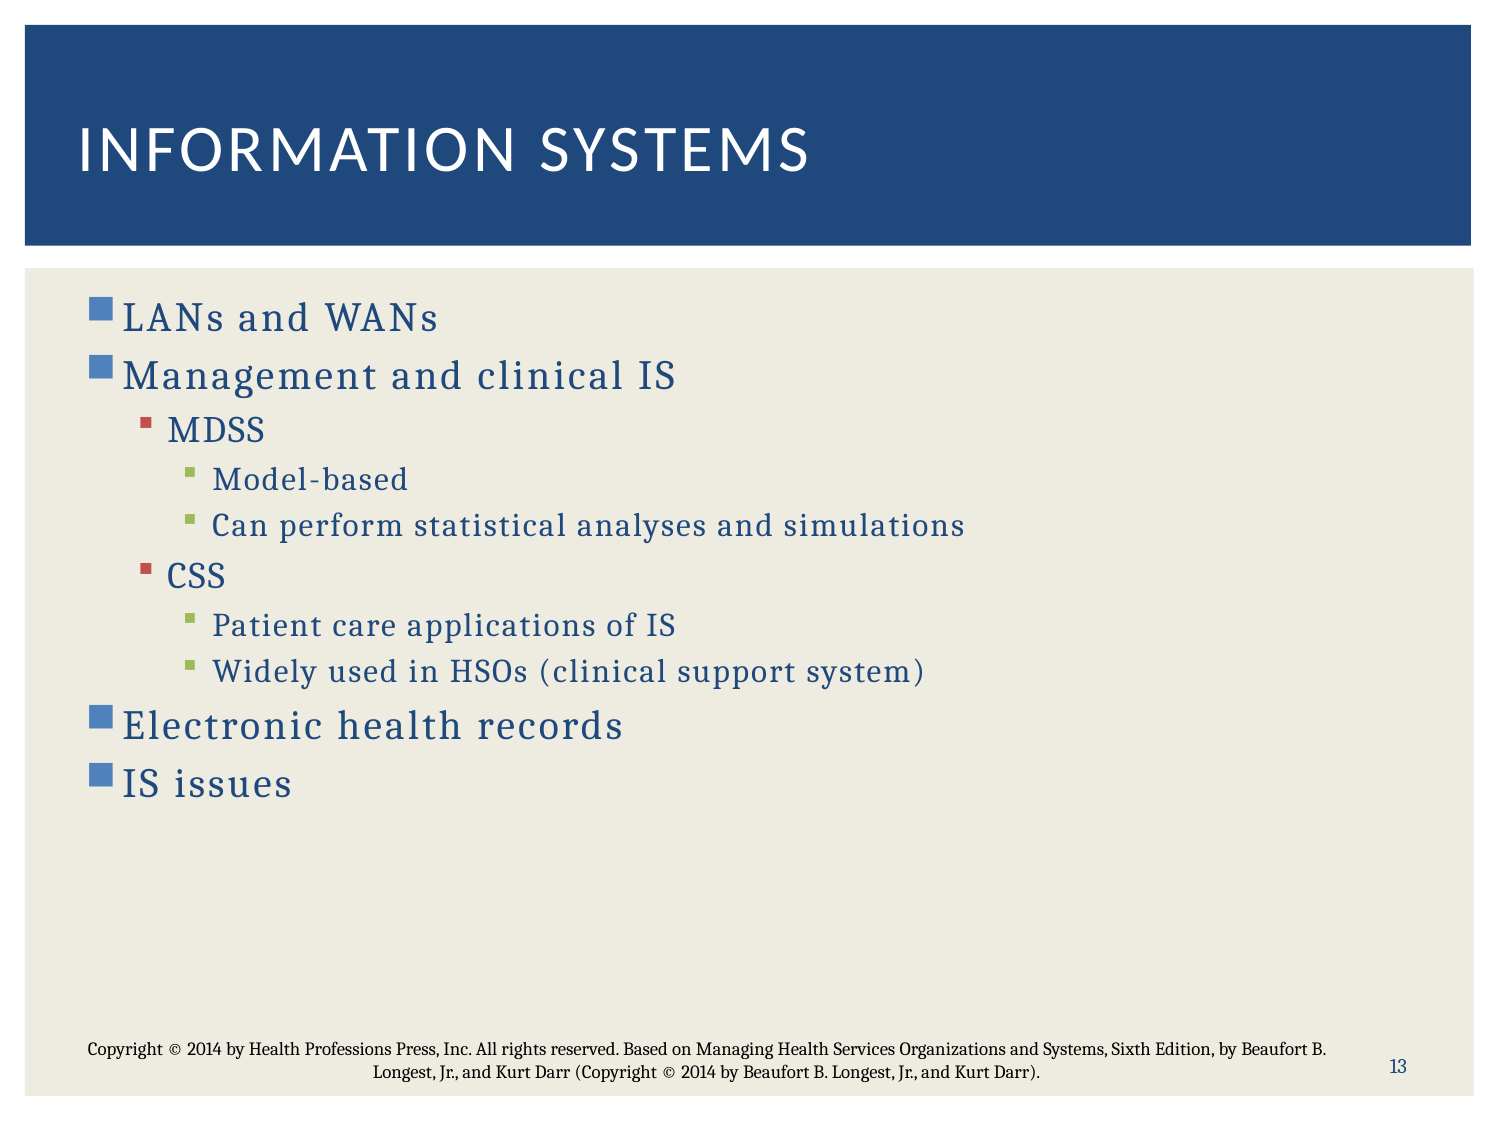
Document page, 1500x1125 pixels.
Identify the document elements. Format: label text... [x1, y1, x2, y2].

slide_number 13 [1349, 1041, 1448, 1089]
list LANs and WANs Management and clinical IS MDSS Model-based Can perform statistical analyses and simulations CSS Patient care applications of IS Widely used in HSOs (clinical support system) Electronic health records IS issues [62, 281, 1442, 1005]
title Information systems [62, 58, 1438, 232]
